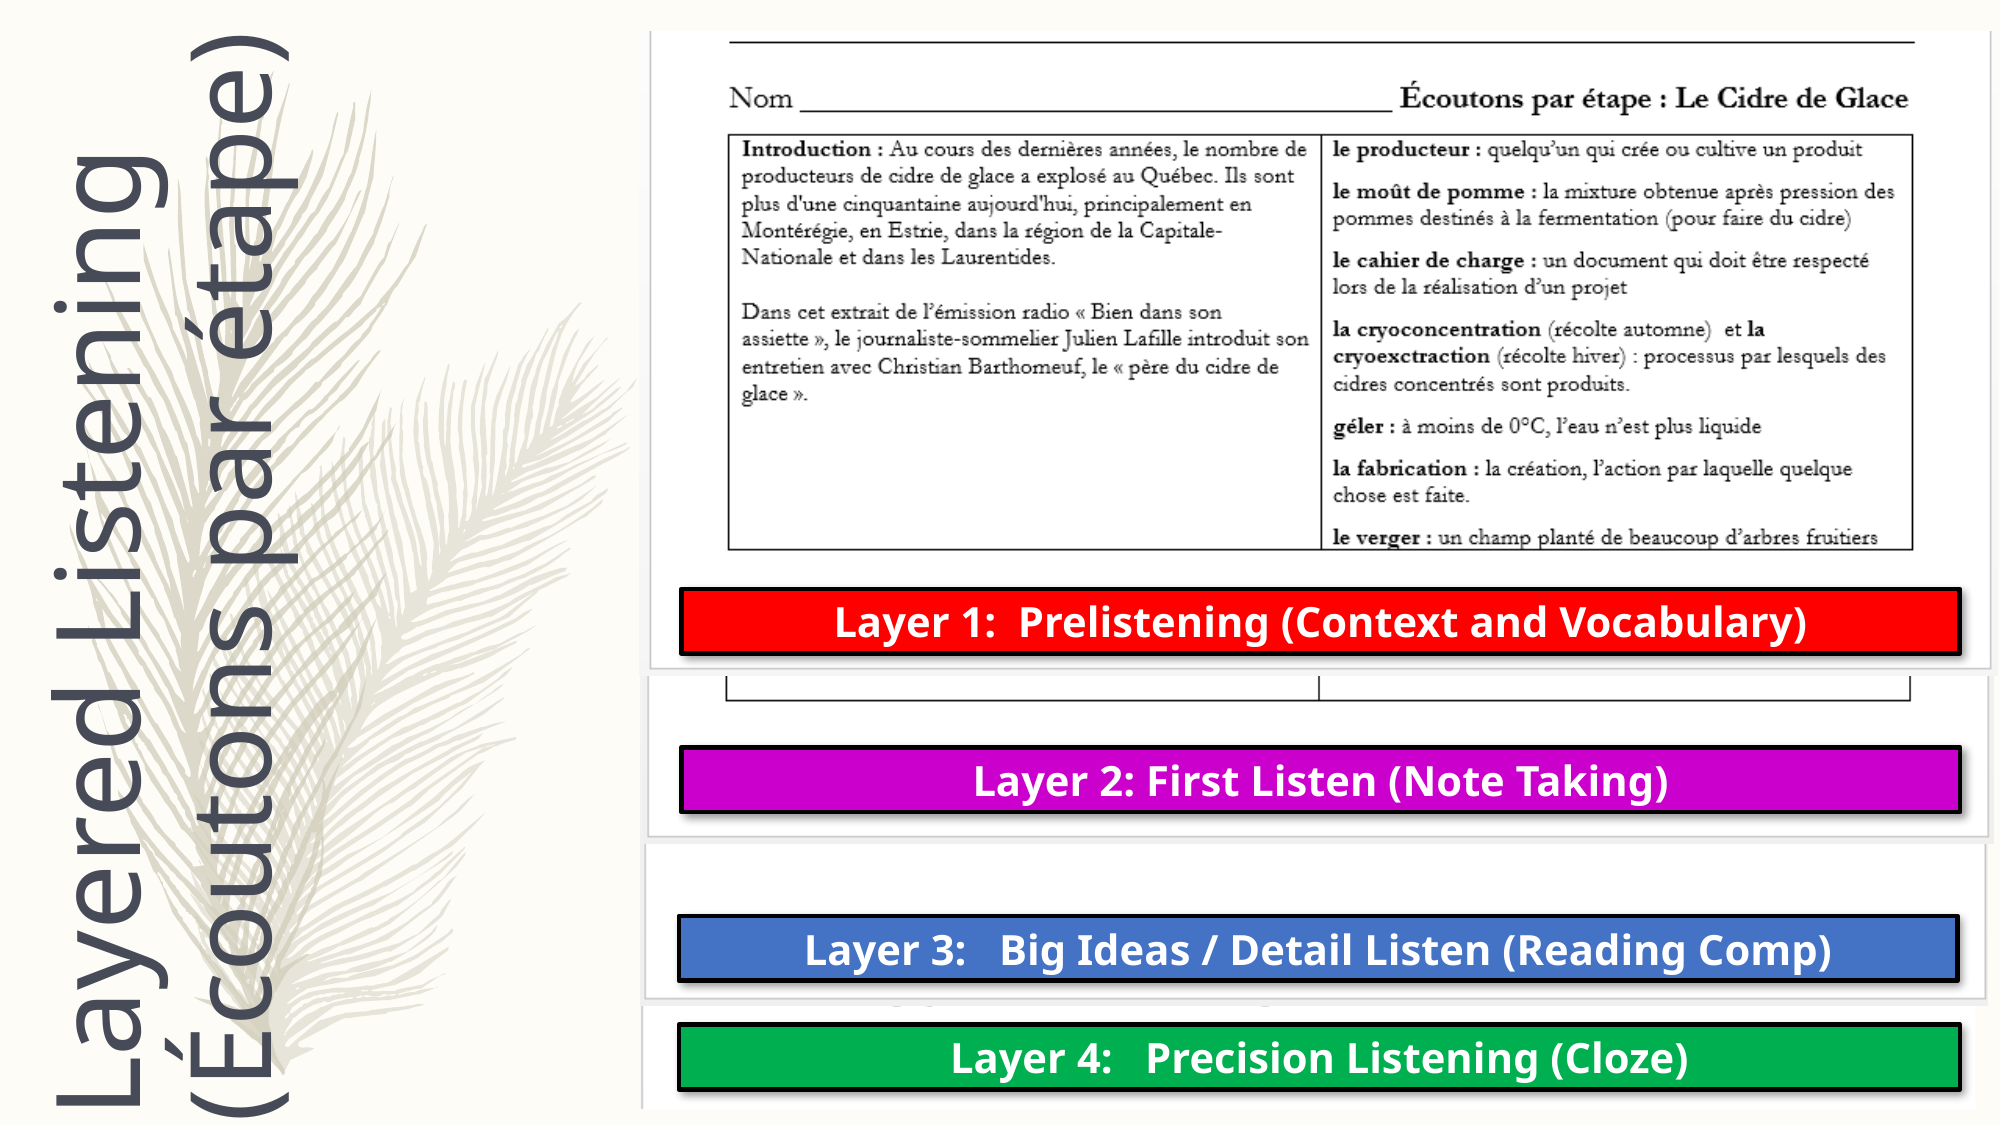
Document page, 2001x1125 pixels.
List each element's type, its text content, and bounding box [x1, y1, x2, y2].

text_box Layered Listening [14, 4, 263, 1125]
picture [639, 30, 1998, 1109]
text_box (Écoutons par étape) [149, 9, 398, 1125]
